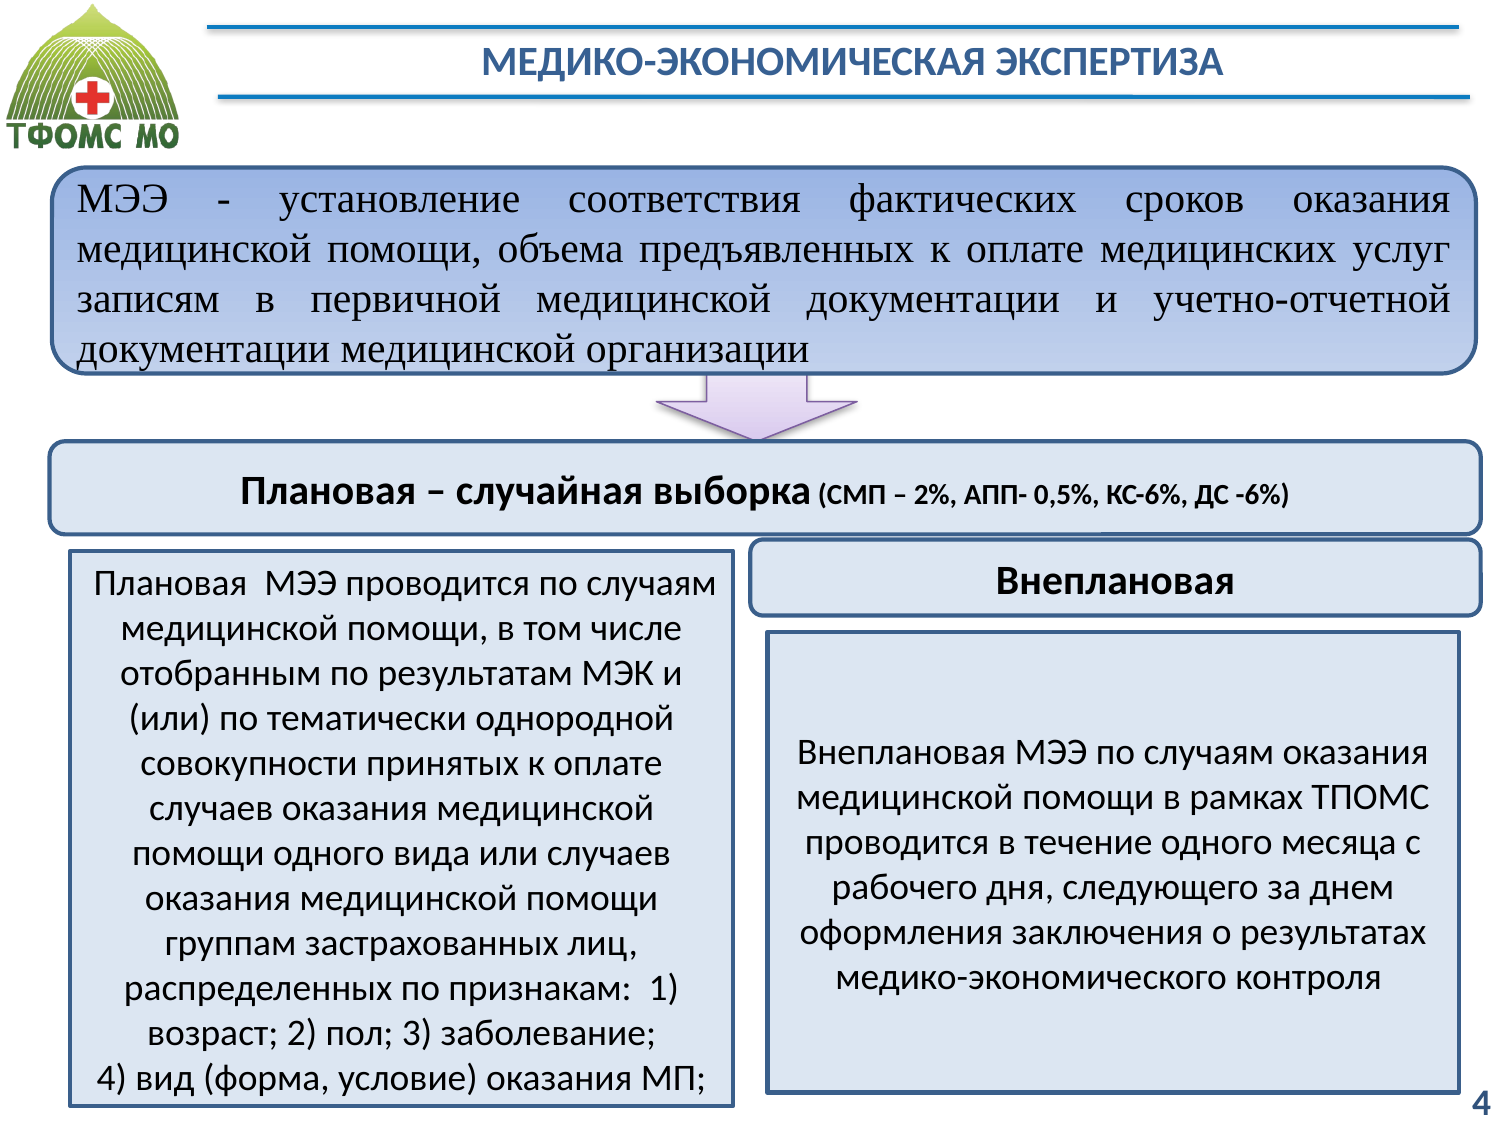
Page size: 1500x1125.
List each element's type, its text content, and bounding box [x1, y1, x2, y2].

text_box ﻿ Плановая МЭЭ проводится по случаям медицинской помощи, в том числе отобранным по результатам МЭК и (или) по тематически однородной совокупности принятых к оплате случаев оказания медицинской помощи одного вида или случаев оказания медицинской помощи группам застрахованных лиц, распределенных по признакам: 1) возраст; 2) пол; 3) заболевание; 4) вид (форма, условие) оказания МП; [68, 624, 735, 1108]
text_box МЭЭ - установление соответствия фактических сроков оказания медицинской помощи, объема предъявленных к оплате медицинских услуг записям в первичной медицинской документации и учетно-отчетной документации медицинской организации [49, 165, 1479, 376]
text_box [655, 376, 858, 439]
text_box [49, 440, 1482, 616]
text_box ﻿Внеплановая МЭЭ по случаям оказания медицинской помощи в рамках ТПОМС проводится в течение одного месяца с рабочего дня, следующего за днем оформления заключения о результатах медико-экономического контроля [765, 630, 1461, 1095]
picture [5, 1, 179, 149]
text_box Медико-ЭКОНОМИческая экспертиза [196, 36, 1500, 92]
slide_number 4 [1409, 1080, 1500, 1121]
